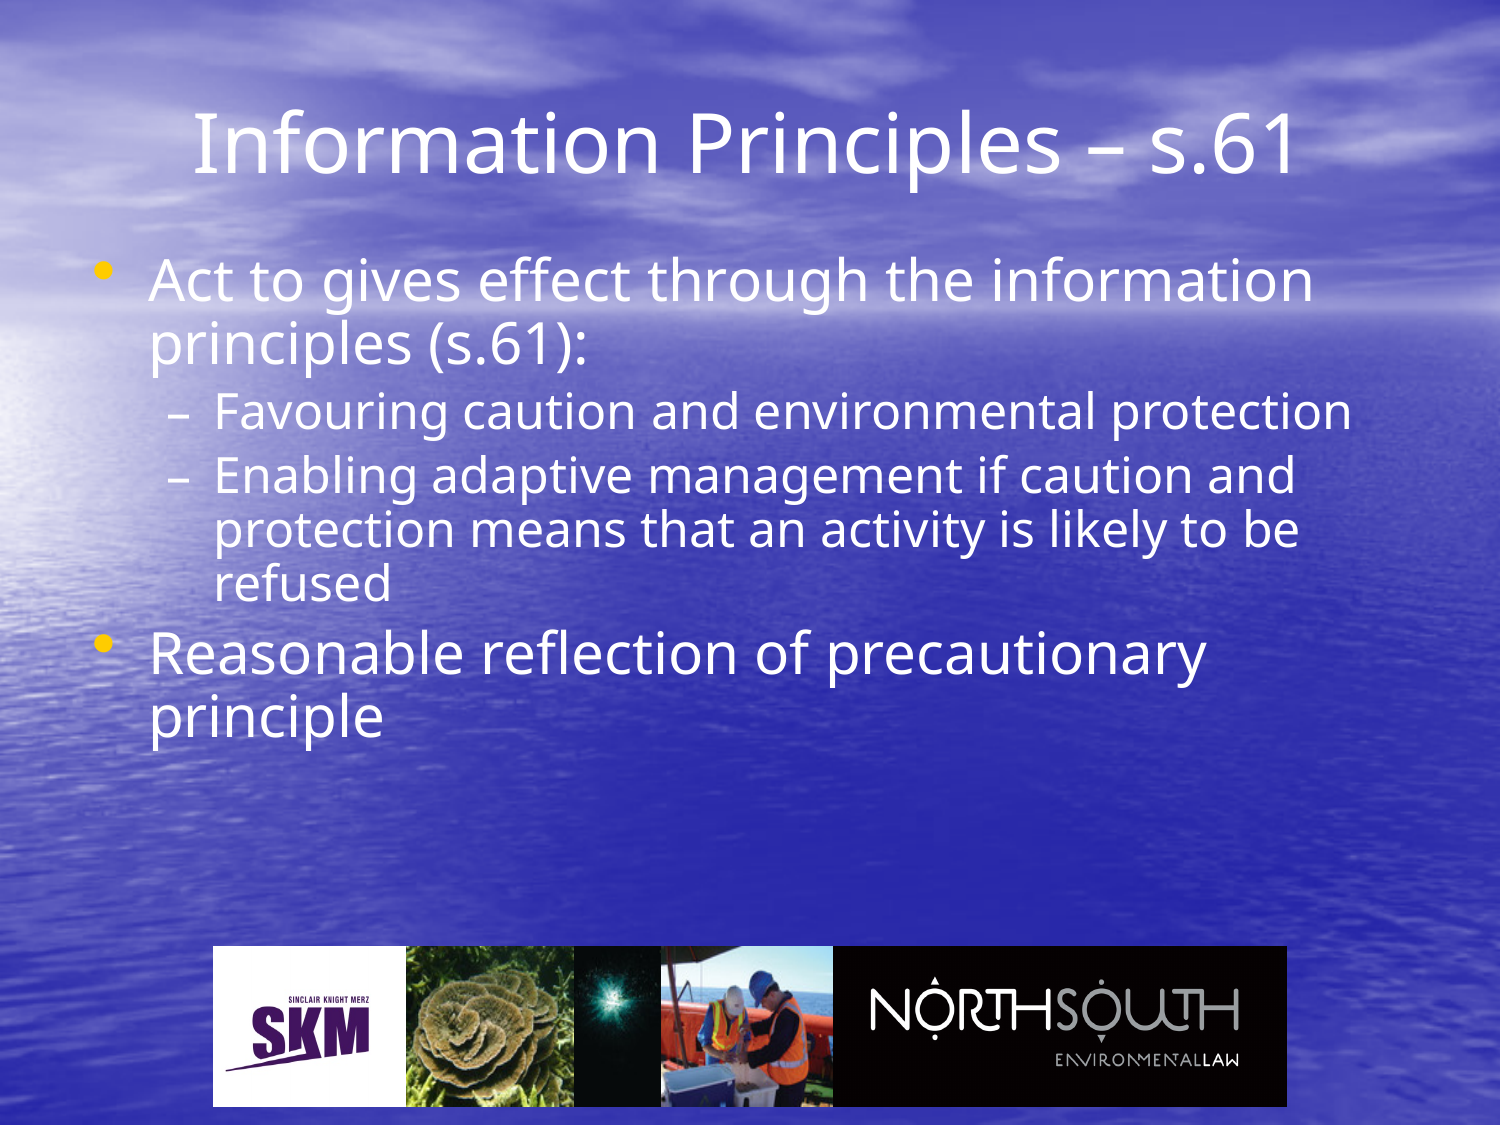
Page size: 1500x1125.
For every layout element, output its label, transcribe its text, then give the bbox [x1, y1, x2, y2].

list Act to gives effect through the information principles (s.61): Favouring caution and environmental protection Enabling adaptive management if caution and protection means that an activity is likely to be refused Reasonable reflection of precautionary principle [76, 243, 1428, 847]
title Information Principles – s.61 [74, 47, 1426, 232]
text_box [182, 892, 1318, 1125]
